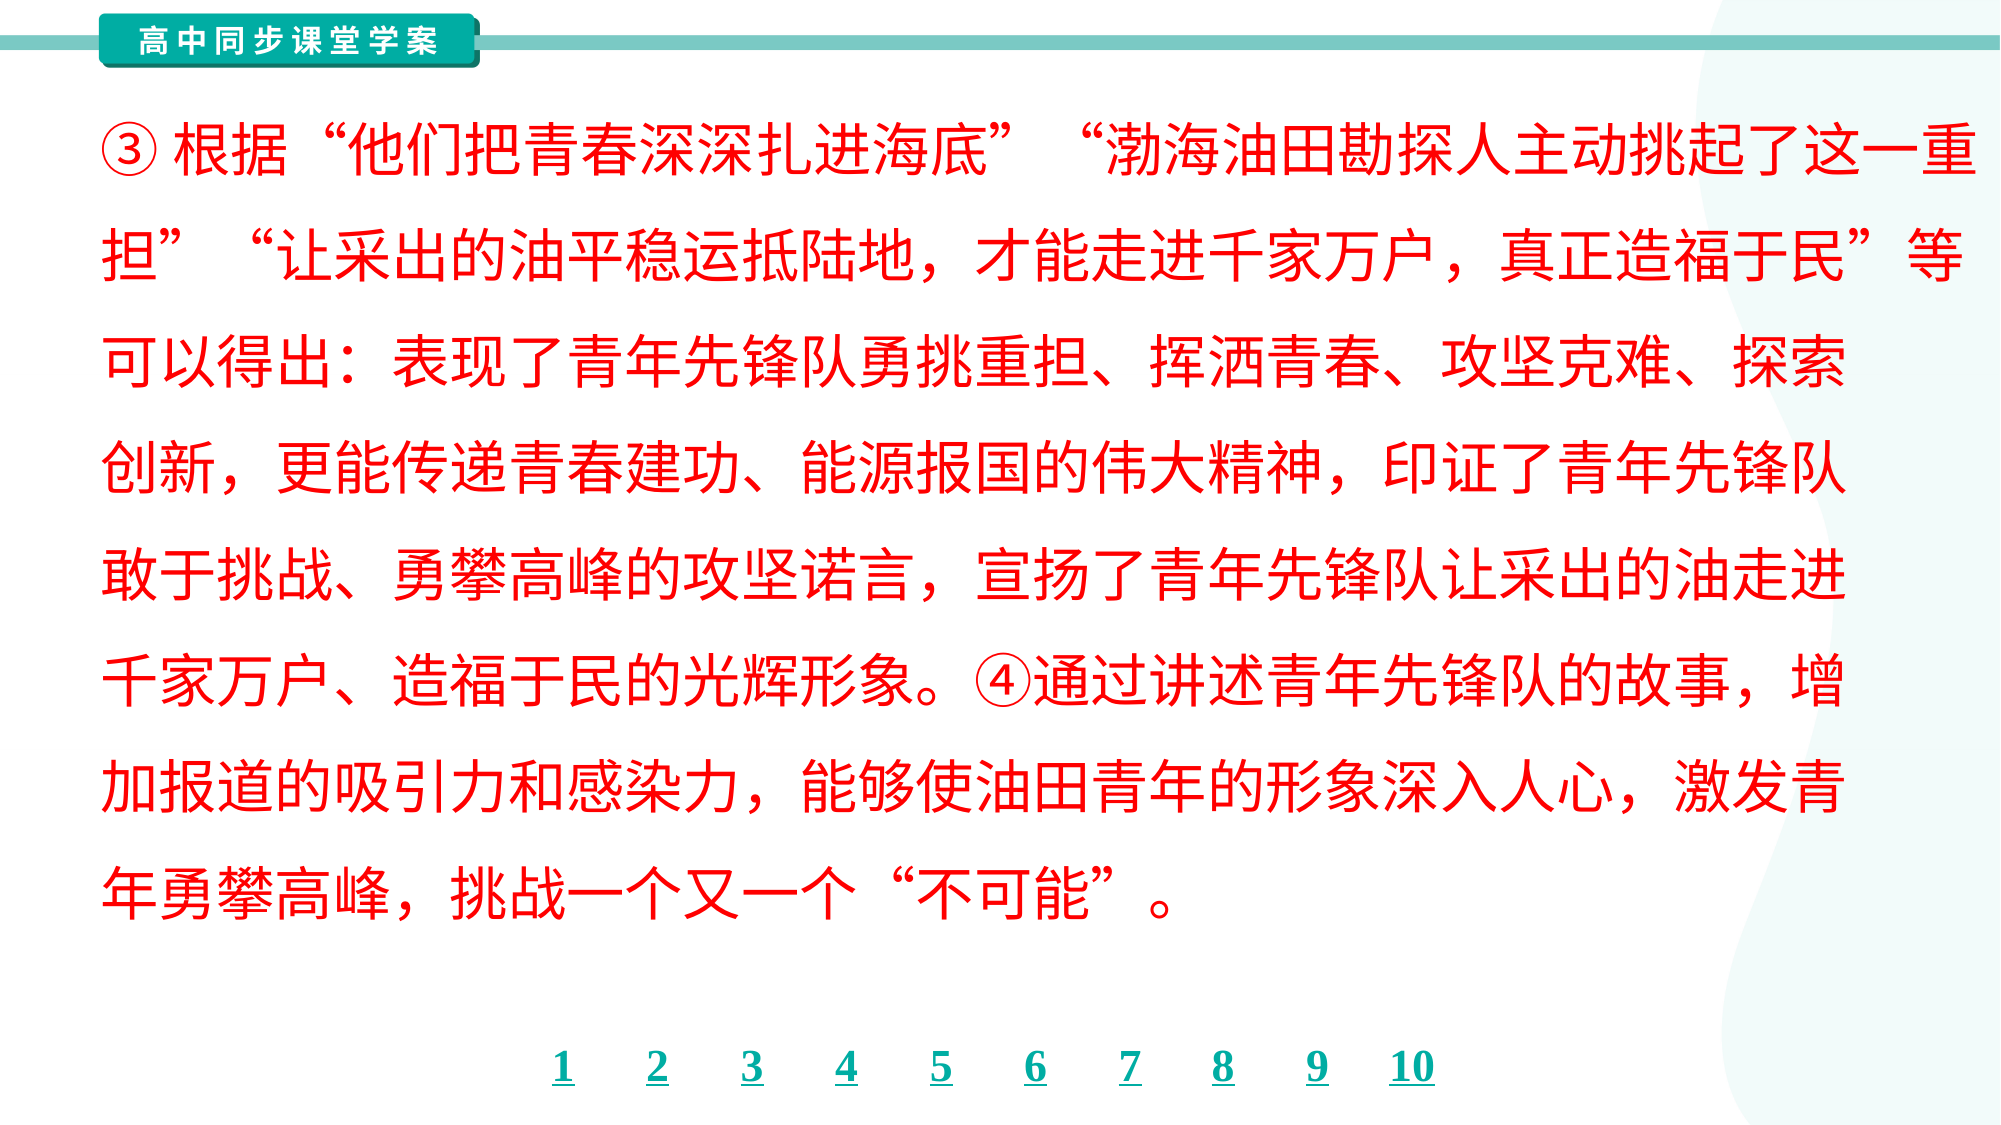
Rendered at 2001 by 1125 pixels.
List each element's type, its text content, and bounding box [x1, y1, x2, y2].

picture [0, 0, 2000, 1125]
text_box ③根据“他们把青春深深扎进海底”“渤海油田勘探人主动挑起了这一重 担”“让采出的油平稳运抵陆地，才能走进千家万户，真正造福于民”等 可以得出：表现了青年先锋队勇挑重担、挥洒青春、攻坚克难、探索 创新，更能传递青春建功、能源报国的伟大精神，印证了青年先锋队 敢于挑战、勇攀高峰的攻坚诺言，宣扬了青年先锋队让采出的油走进 千家万户、造福于民的光辉形象。④通过讲述青年先锋队的故事，增 加报道的吸引力和感染力，能够使油田青年的形象深入人心，激发青 年勇攀高峰，挑战一个又一个“不可能”。 [100, 76, 1899, 927]
